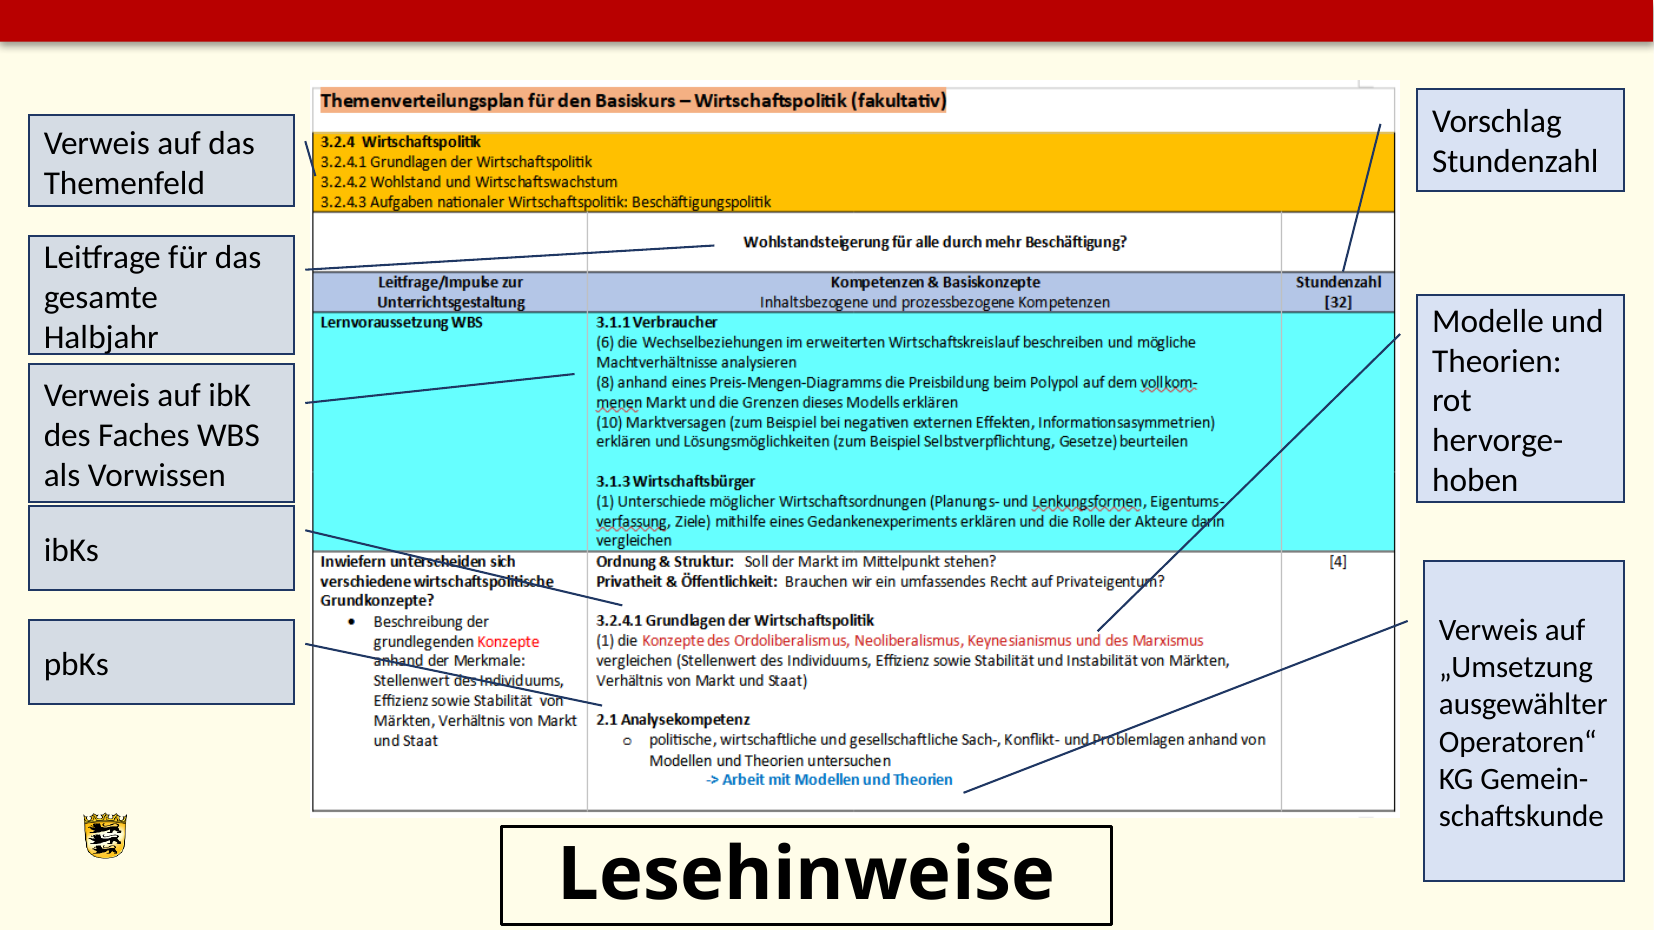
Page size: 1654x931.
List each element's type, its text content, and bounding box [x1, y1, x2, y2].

text_box Verweis auf das Themenfeld [28, 115, 295, 207]
text_box Modelle und Theorien: rot hervorge-hoben [1417, 295, 1624, 502]
text_box Lesehinweise [501, 826, 1112, 925]
text_box pbKs [28, 620, 295, 704]
text_box Verweis auf „Umsetzung ausgewählter Operatoren“ KG Gemein-schaftskunde [1424, 560, 1624, 882]
picture [81, 811, 129, 860]
text_box Leitfrage für das gesamte Halbjahr [28, 236, 295, 354]
text_box [310, 19, 1654, 81]
picture [310, 80, 1400, 818]
text_box Vorschlag Stundenzahl [1417, 88, 1624, 191]
text_box ibKs [28, 506, 295, 591]
text_box Verweis auf ibK des Faches WBS als Vorwissen [28, 363, 295, 502]
